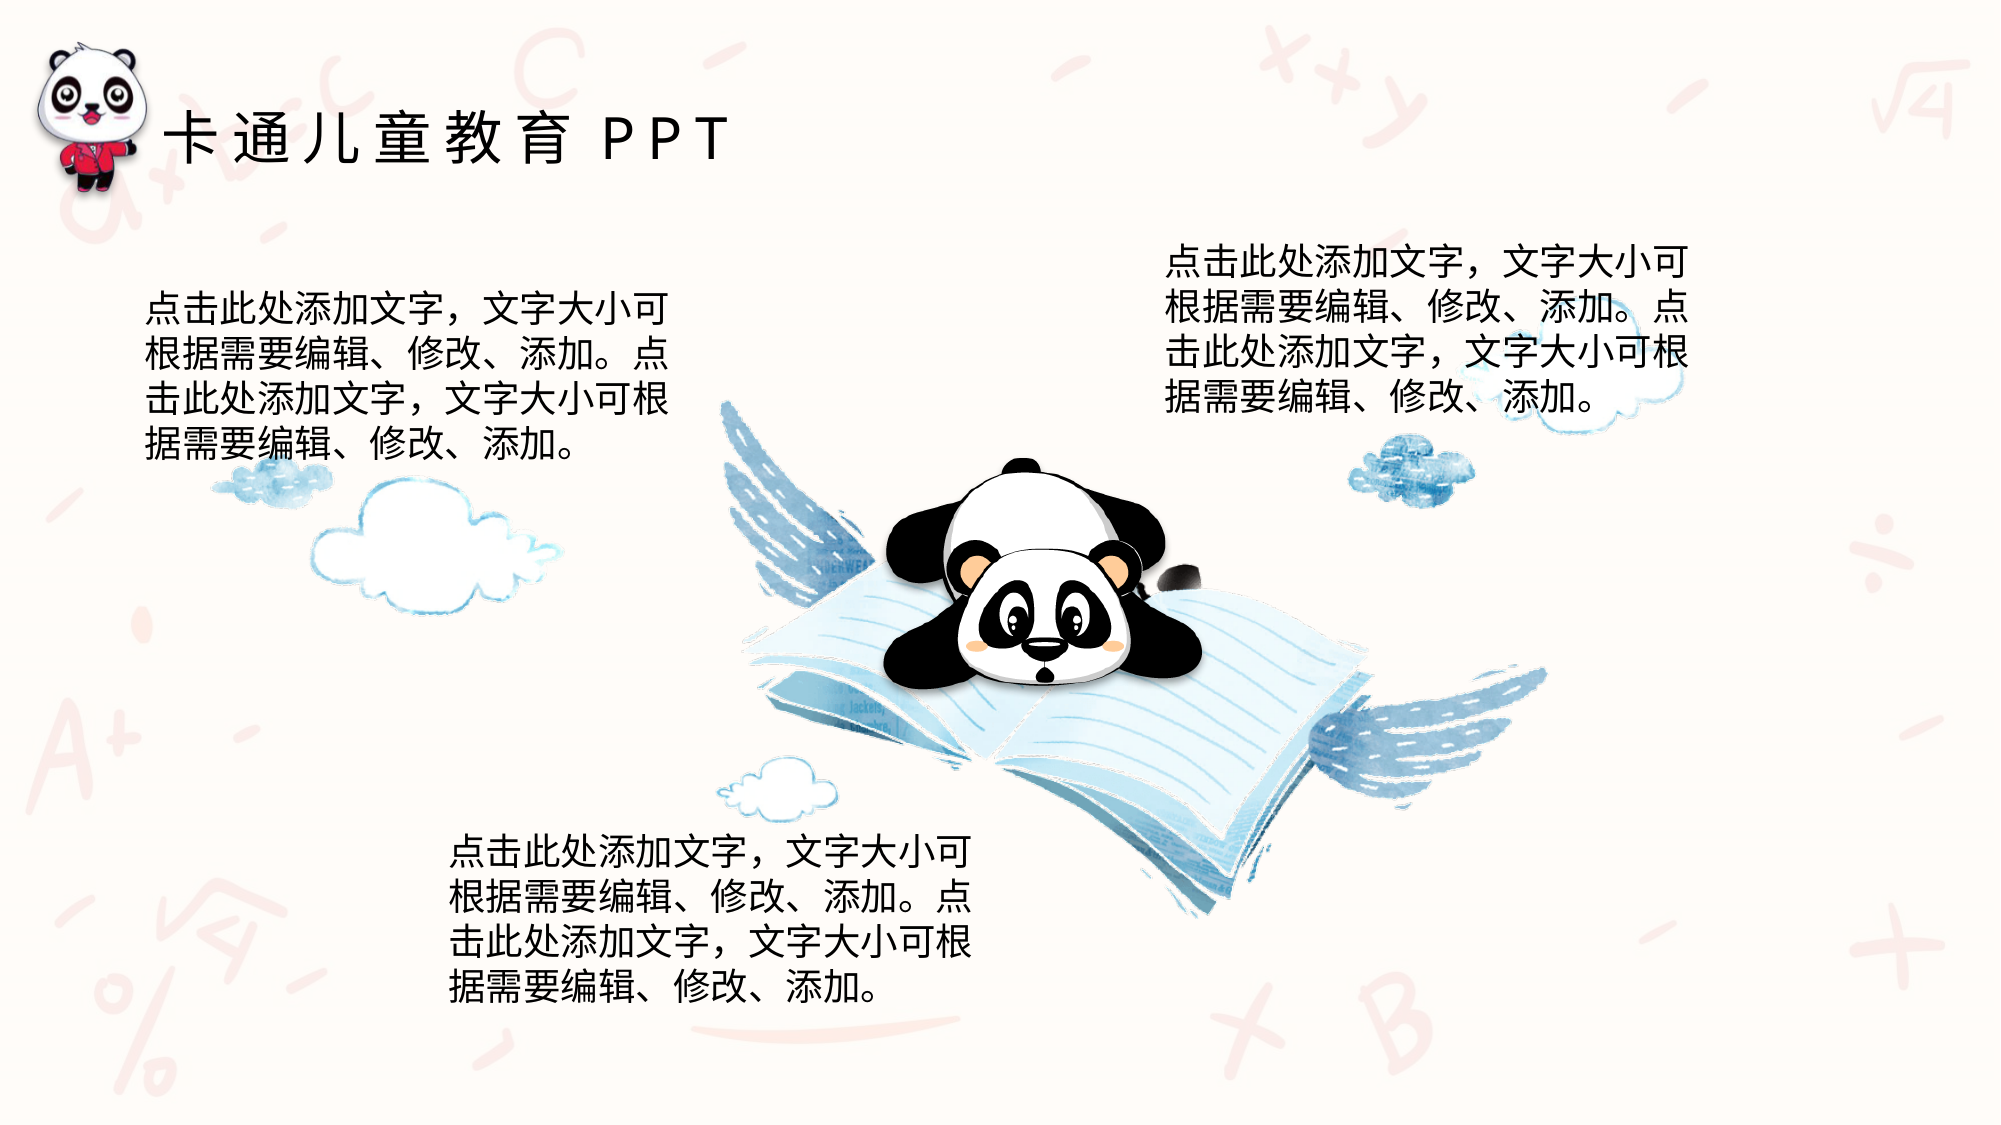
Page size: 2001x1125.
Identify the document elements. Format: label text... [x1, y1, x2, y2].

picture [203, 277, 1717, 919]
text_box 点击此处添加文字，文字大小可根据需要编辑、修改、添加。点击此处添加文字，文字大小可根据需要编辑、修改、添加。 [433, 919, 1000, 1016]
text_box 点击此处添加文字，文字大小可根据需要编辑、修改、添加。点击此处添加文字，文字大小可根据需要编辑、修改、添加。 [1150, 231, 1717, 277]
text_box 点击此处添加文字，文字大小可根据需要编辑、修改、添加。点击此处添加文字，文字大小可根据需要编辑、修改、添加。 [130, 277, 203, 473]
picture [33, 31, 153, 196]
